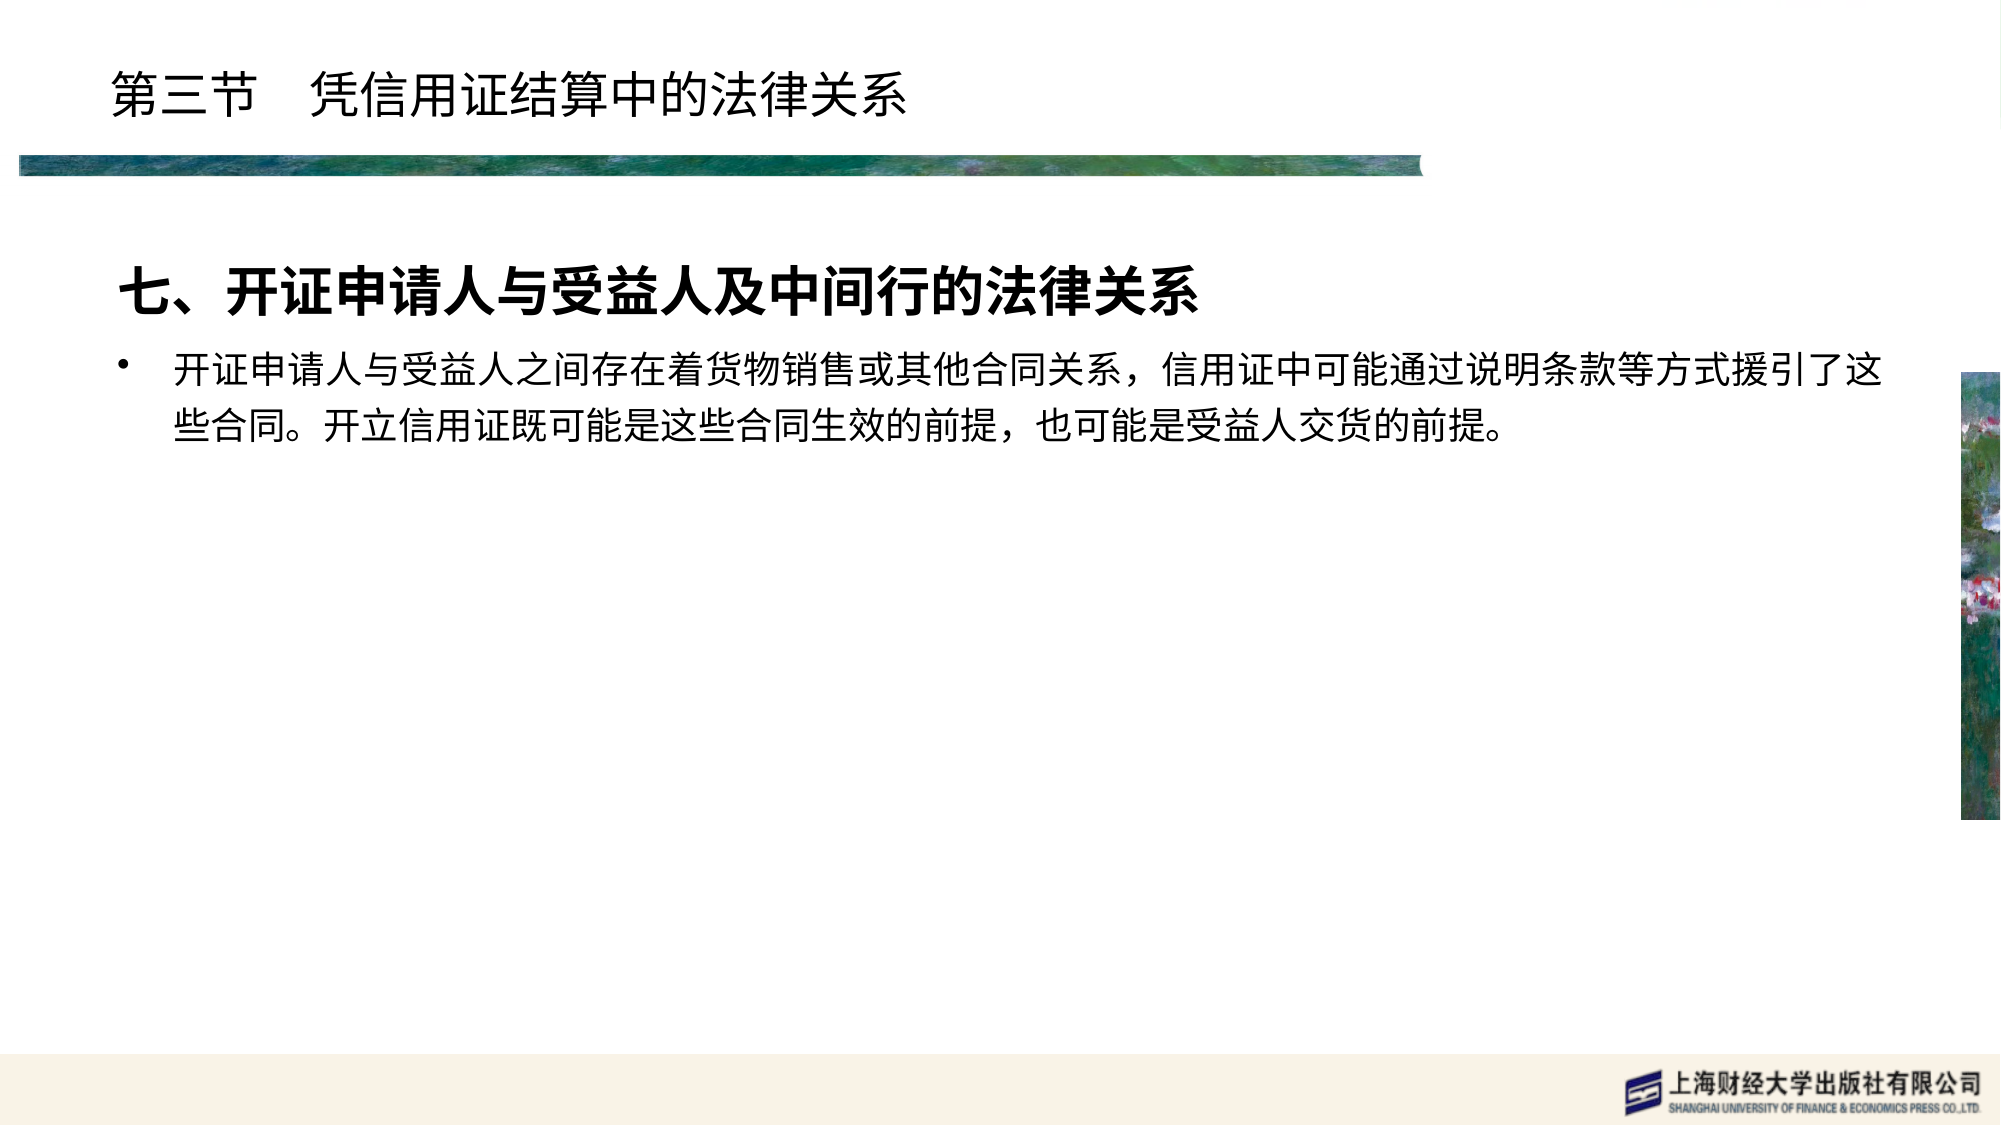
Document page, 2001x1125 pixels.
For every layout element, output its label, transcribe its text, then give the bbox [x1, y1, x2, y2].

picture [0, 0, 2001, 1125]
list 七、开证申请人与受益人及中间行的法律关系 开证申请人与受益人之间存在着货物销售或其他合同关系，信用证中可能通过说明条款等方式援引了这些合同。开立信用证既可能是这些合同生效的前提，也可能是受益人交货的前提。 [102, 233, 1898, 1032]
title 第三节 凭信用证结算中的法律关系 [94, 42, 1451, 146]
